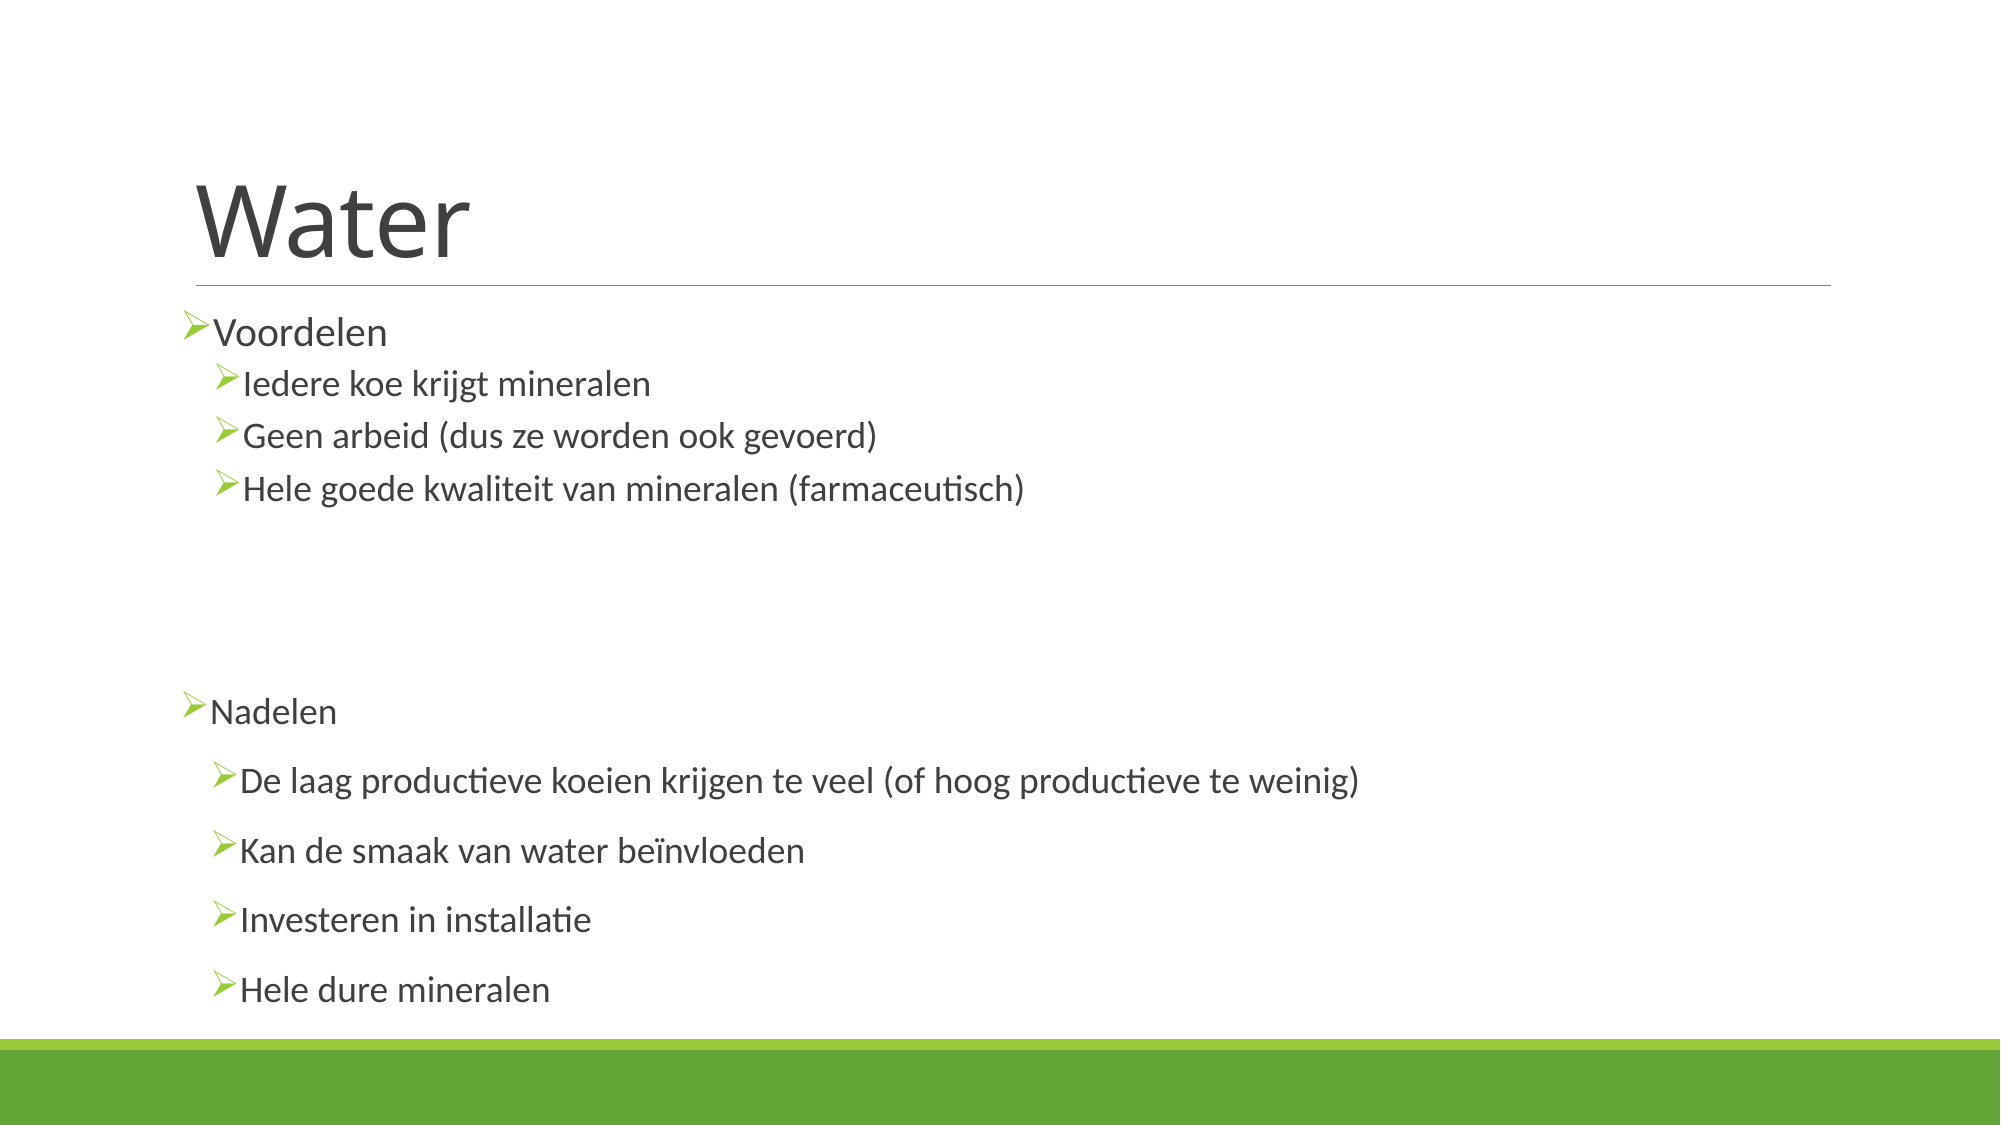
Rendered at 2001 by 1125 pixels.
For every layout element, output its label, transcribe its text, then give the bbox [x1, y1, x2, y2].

list Voordelen Iedere koe krijgt mineralen Geen arbeid (dus ze worden ook gevoerd) Hele goede kwaliteit van mineralen (farmaceutisch) Nadelen De laag productieve koeien krijgen te veel (of hoog productieve te weinig) Kan de smaak van water beïnvloeden Investeren in installatie Hele dure mineralen [180, 302, 1830, 1026]
title Water [180, 47, 1830, 285]
